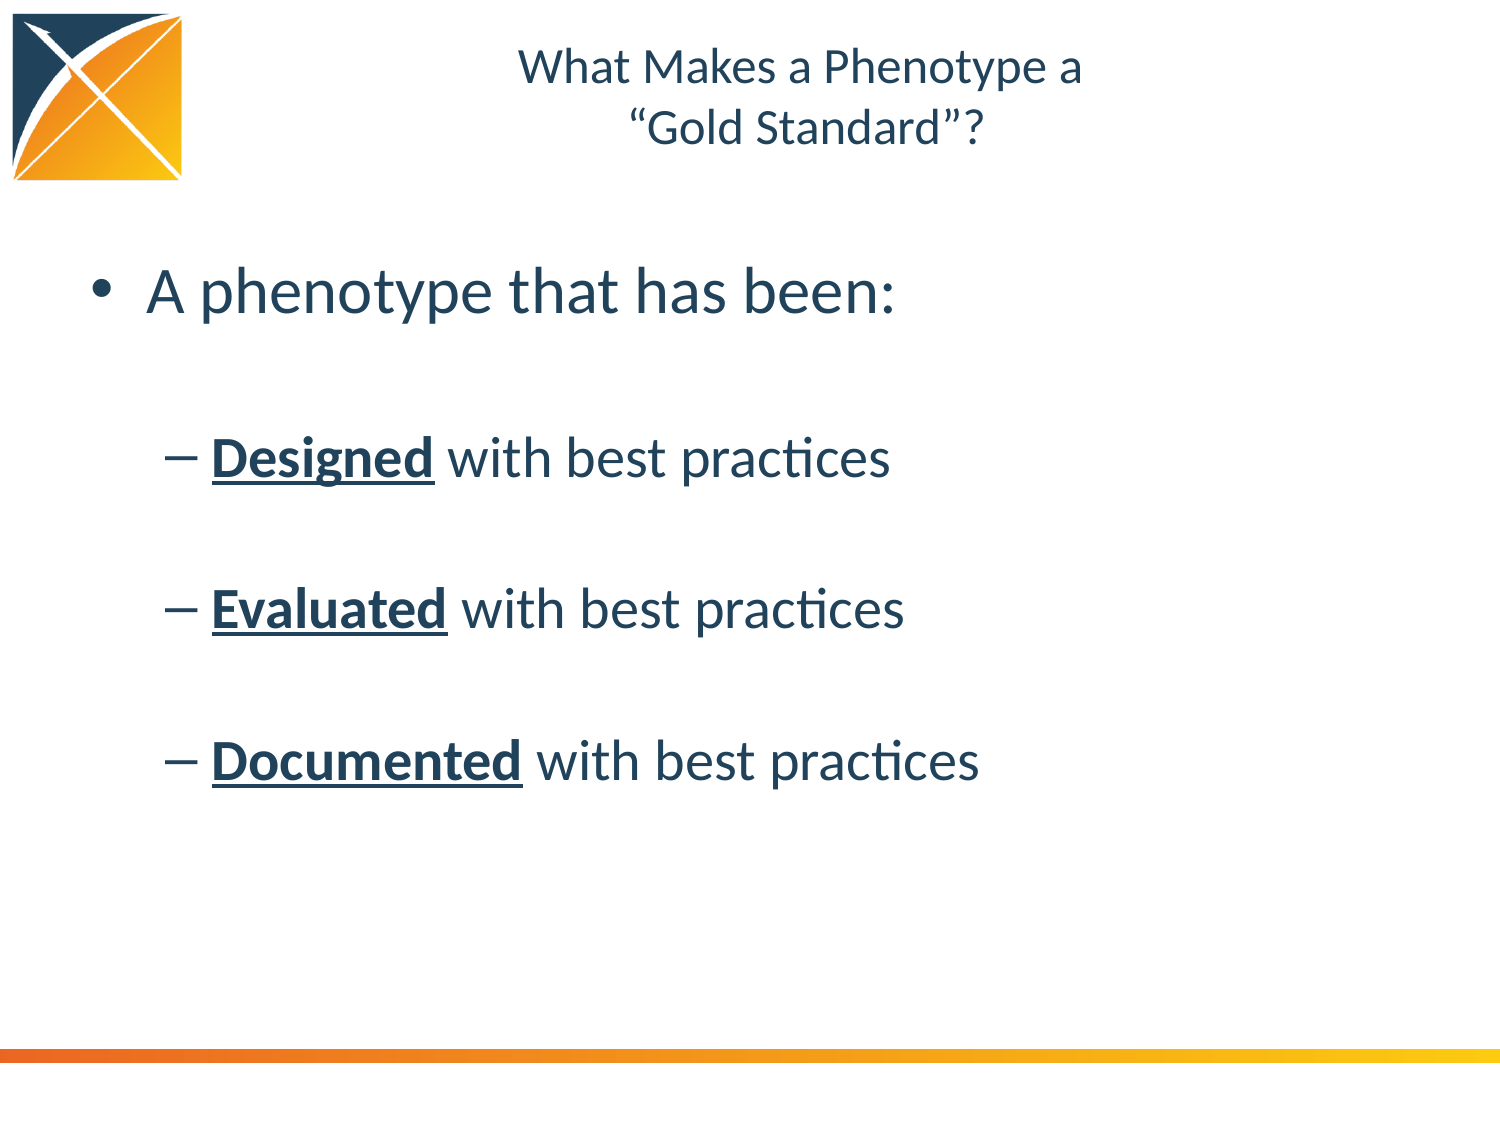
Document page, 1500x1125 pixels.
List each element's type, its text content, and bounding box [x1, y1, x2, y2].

picture [0, 0, 206, 200]
title What Makes a Phenotype a “Gold Standard”? [187, 24, 1425, 163]
list A phenotype that has been: Designed with best practices Evaluated with best practices Documented with best practices [75, 239, 1425, 1045]
